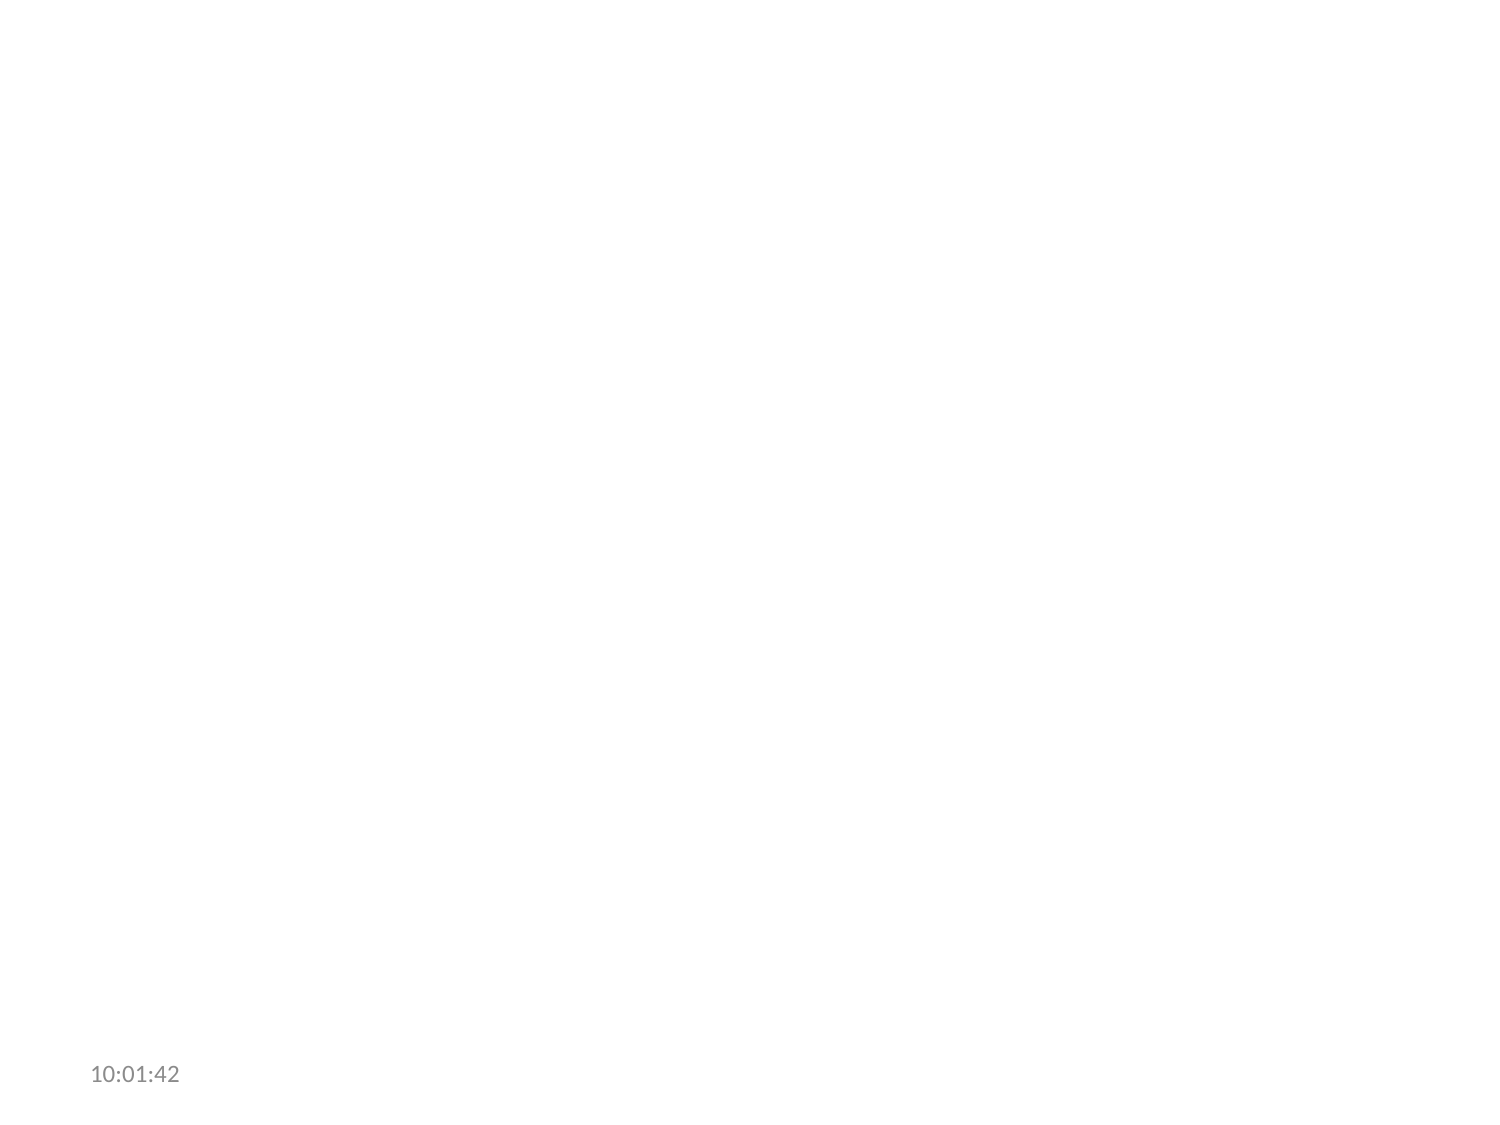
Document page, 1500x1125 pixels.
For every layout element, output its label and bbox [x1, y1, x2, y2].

slide_number [75, 1042, 425, 1103]
